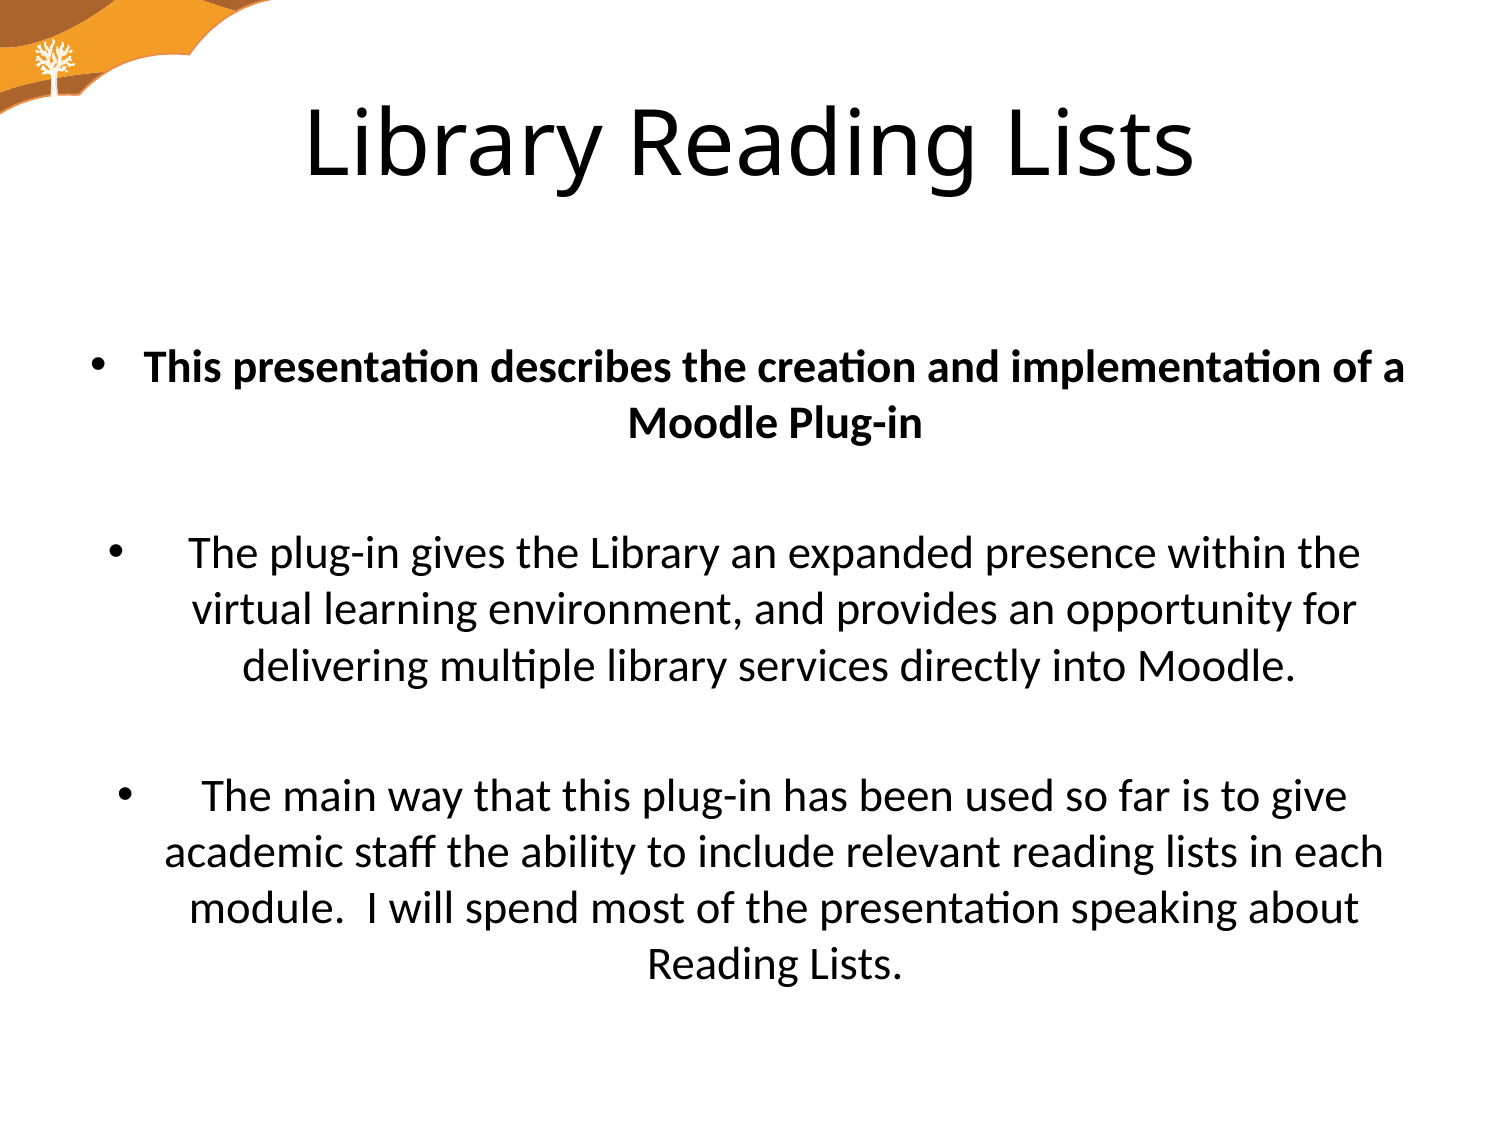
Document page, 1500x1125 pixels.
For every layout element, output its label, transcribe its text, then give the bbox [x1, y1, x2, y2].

title Library Reading Lists [75, 45, 1425, 233]
list This presentation describes the creation and implementation of a Moodle Plug-in The plug-in gives the Library an expanded presence within the virtual learning environment, and provides an opportunity for delivering multiple library services directly into Moodle. The main way that this plug-in has been used so far is to give academic staff the ability to include relevant reading lists in each module. I will spend most of the presentation speaking about Reading Lists. [75, 262, 1425, 1005]
